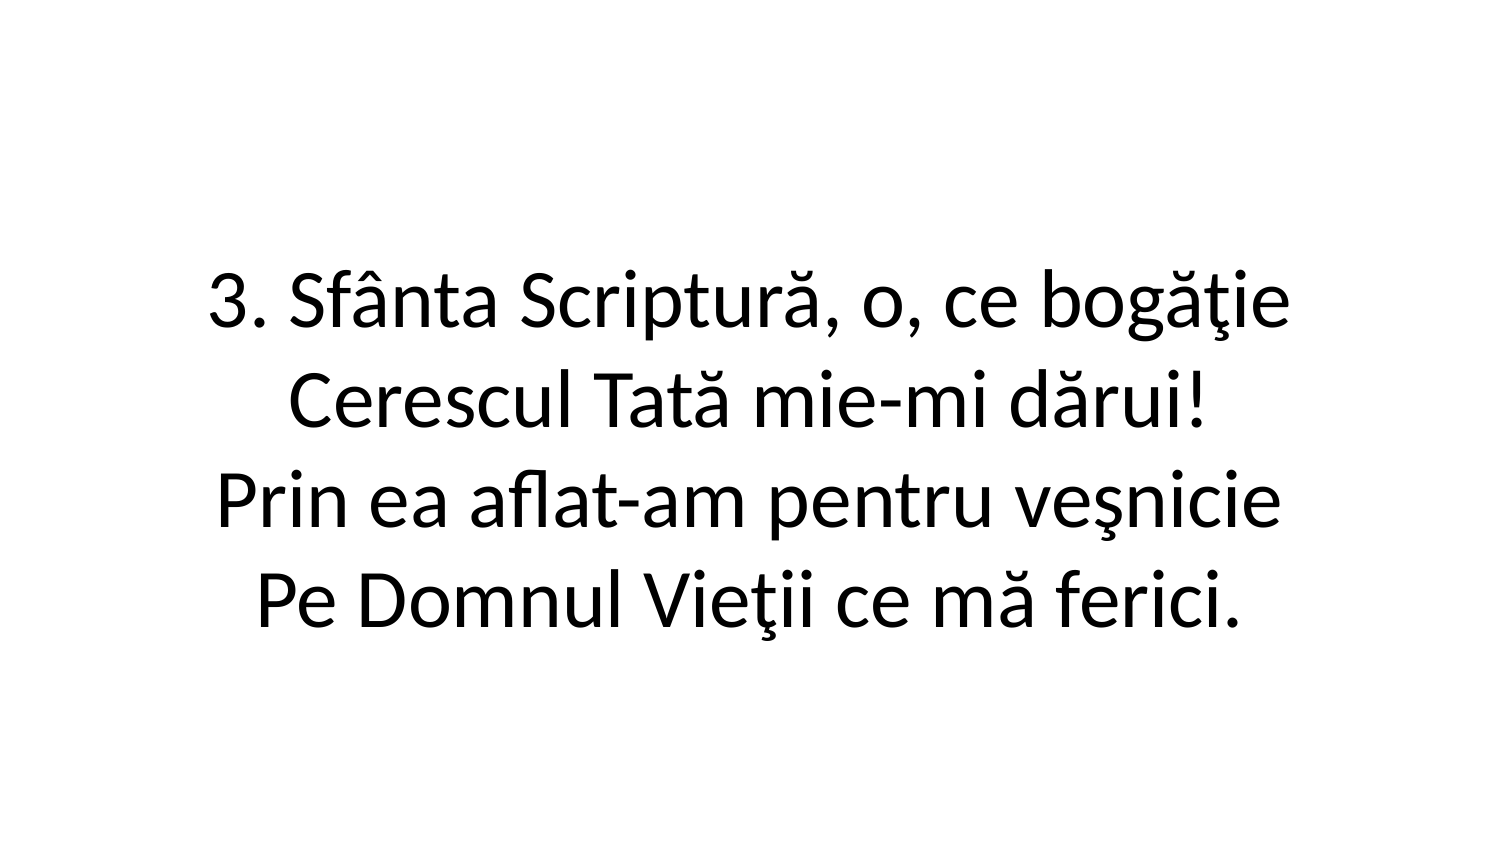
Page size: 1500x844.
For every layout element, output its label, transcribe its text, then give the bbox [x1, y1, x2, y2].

text_box 3. Sfânta Scriptură, o, ce bogăţie Cerescul Tată mie-mi dărui! Prin ea aflat-am pentru veşnicie Pe Domnul Vieţii ce mă ferici. [191, 192, 1308, 652]
